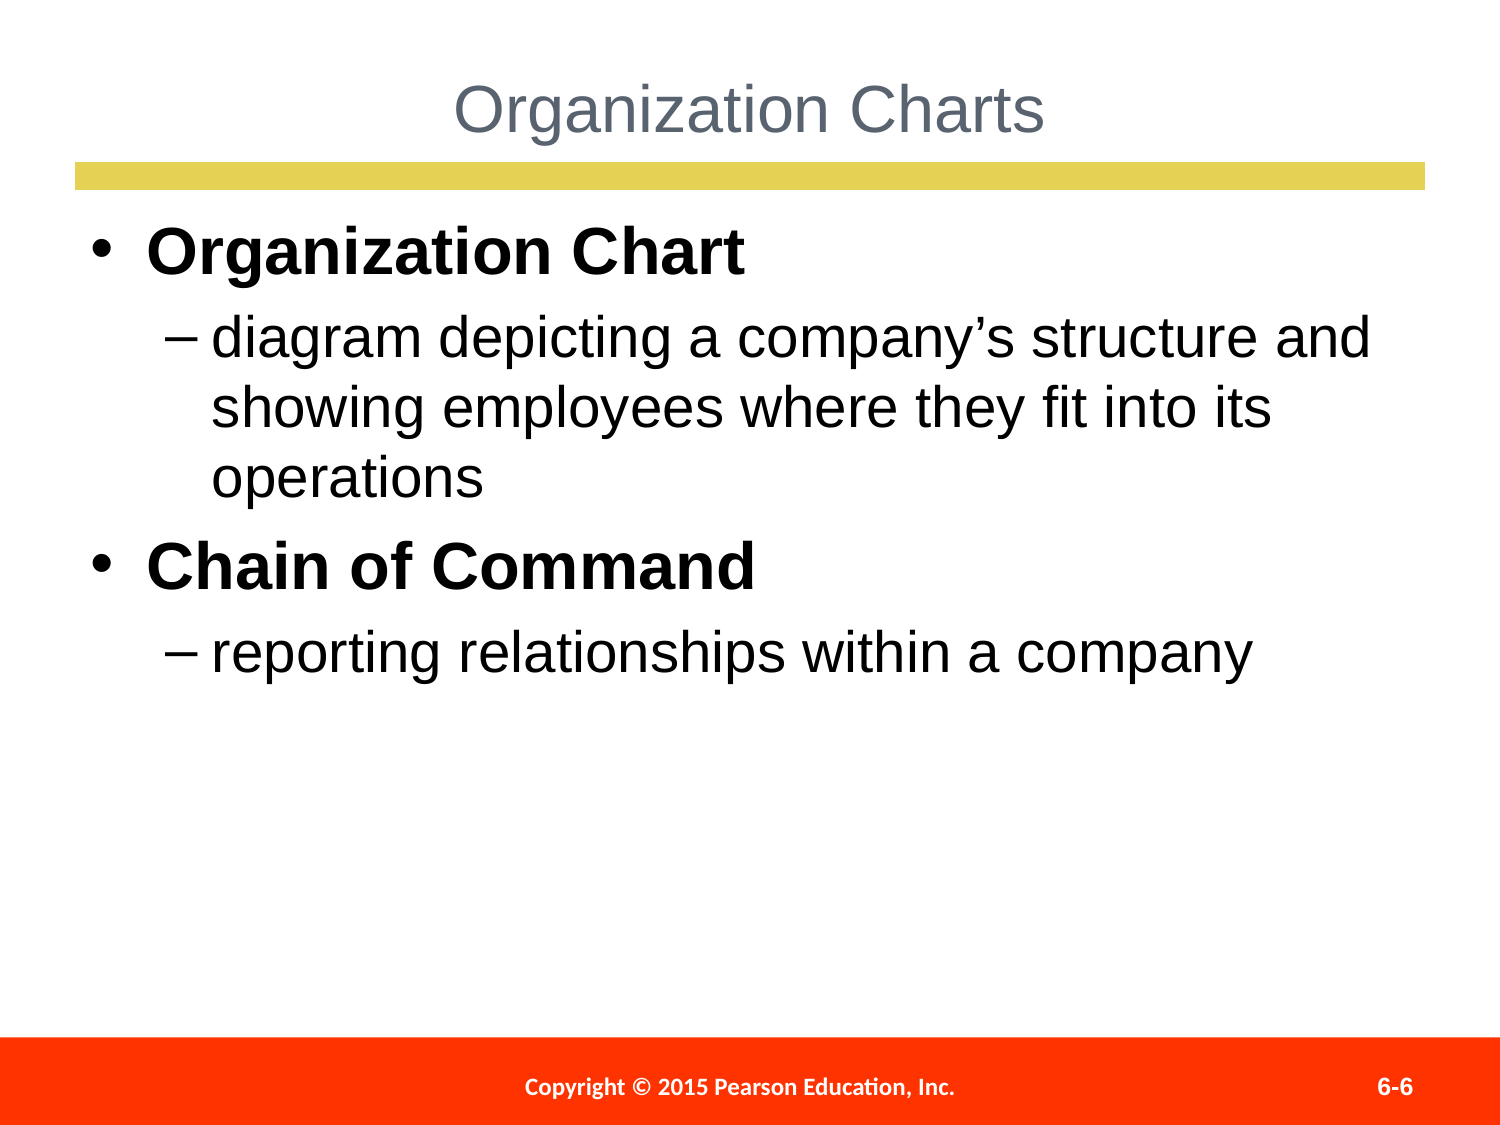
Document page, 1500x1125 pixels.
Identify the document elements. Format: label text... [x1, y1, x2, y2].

list Organization Chart diagram depicting a company’s structure and showing employees where they fit into its operations Chain of Command reporting relationships within a company [74, 199, 1426, 1006]
title Organization Charts [74, 12, 1426, 199]
